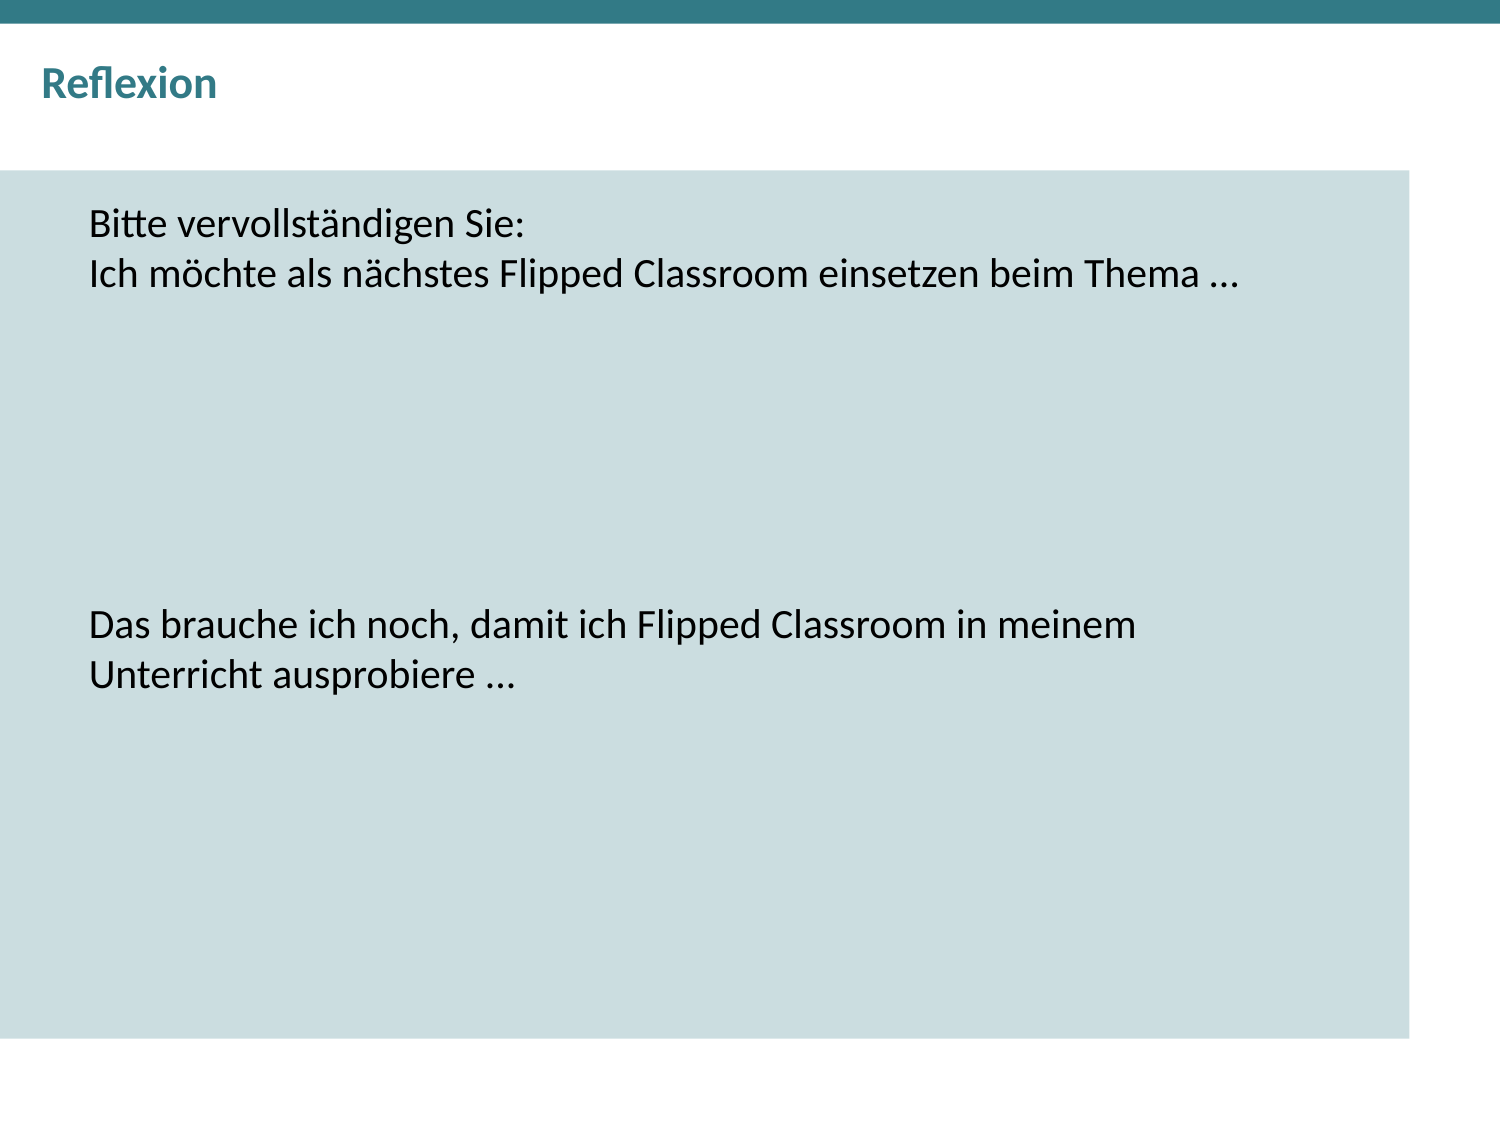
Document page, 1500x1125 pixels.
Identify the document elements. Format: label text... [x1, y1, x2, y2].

text_box Bitte vervollständigen Sie: Ich möchte als nächstes Flipped Classroom einsetzen beim Thema … Das brauche ich noch, damit ich Flipped Classroom in meinem Unterricht ausprobiere ... [73, 188, 1332, 704]
text_box [0, 170, 1410, 1039]
title Reflexion [41, 53, 1459, 119]
